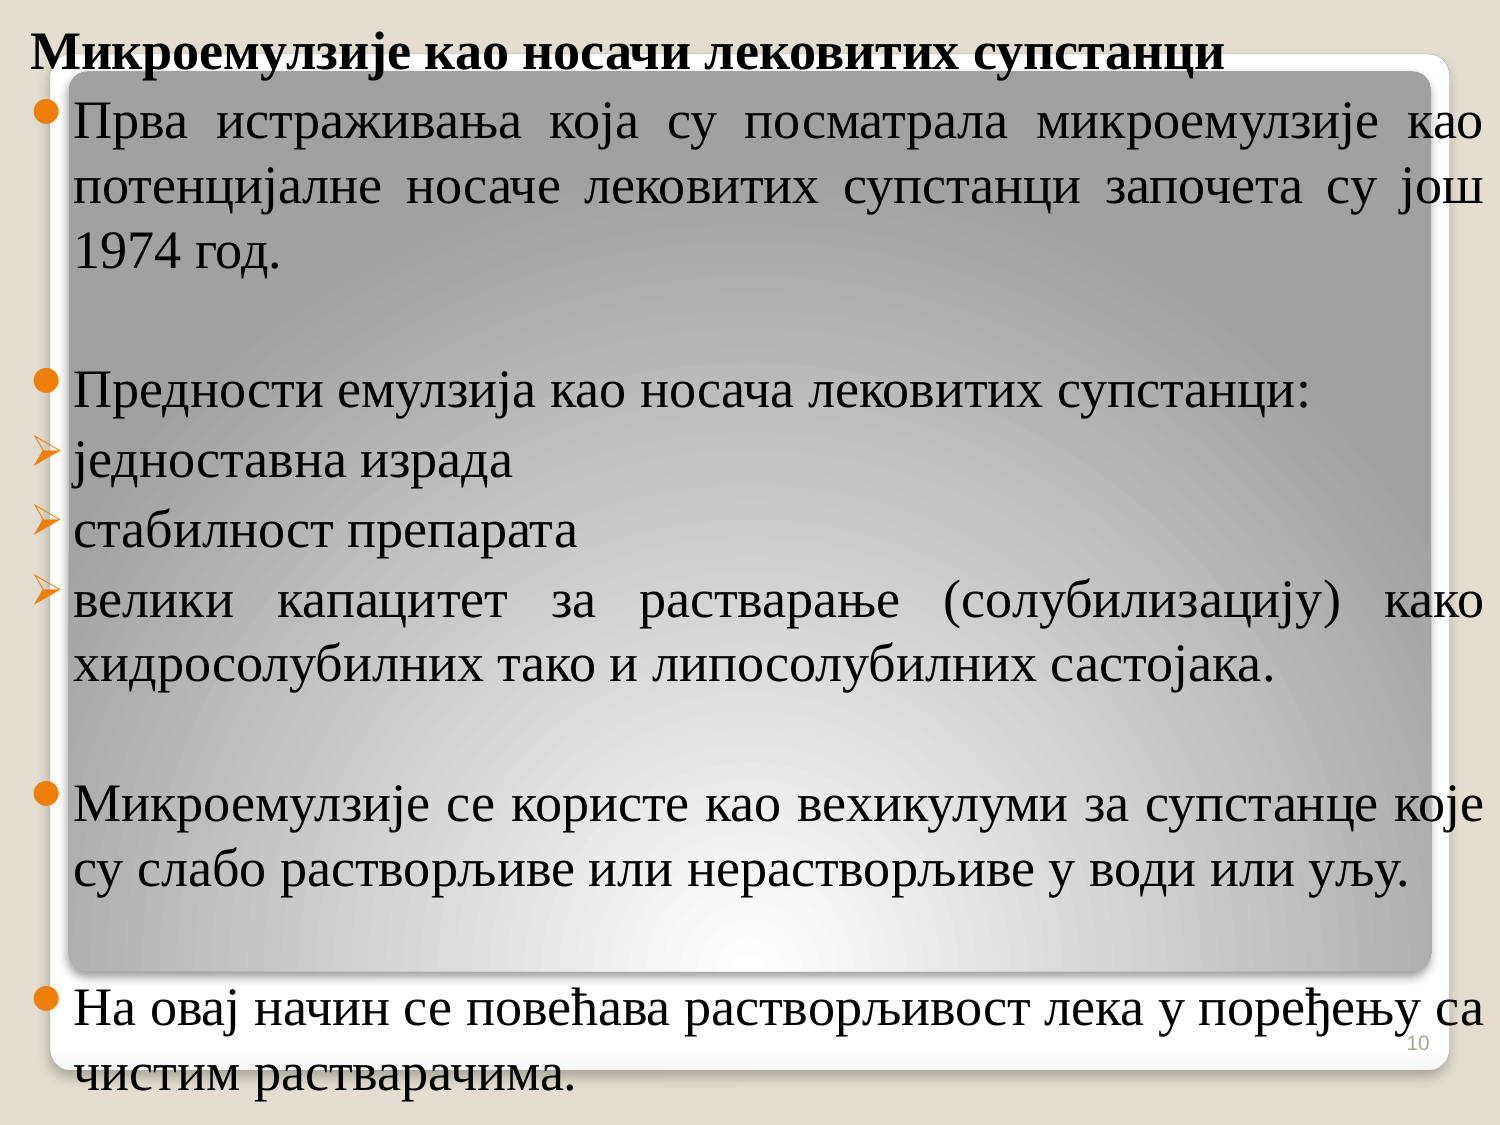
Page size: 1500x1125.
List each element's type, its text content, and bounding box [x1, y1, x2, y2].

slide_number 10 [1369, 1002, 1445, 1063]
list Микроемулзије као носачи лековитих супстанци Прва истраживања која су посматрала микроемулзије као потенцијалне носаче лековитих супстанци започета су још 1974 год. Предности емулзија као носача лековитих супстанци: једноставна израда стабилност препарата велики капацитет за растварање (солубилизацију) како хидросолубилних тако и липосолубилних састојака. Микроемулзије се користе као вехикулуми за супстанце које су слабо растворљиве или нерастворљиве у води или уљу. На овај начин се повећава растворљивост лека у поређењу са чистим растварачима. [0, 0, 1500, 1125]
